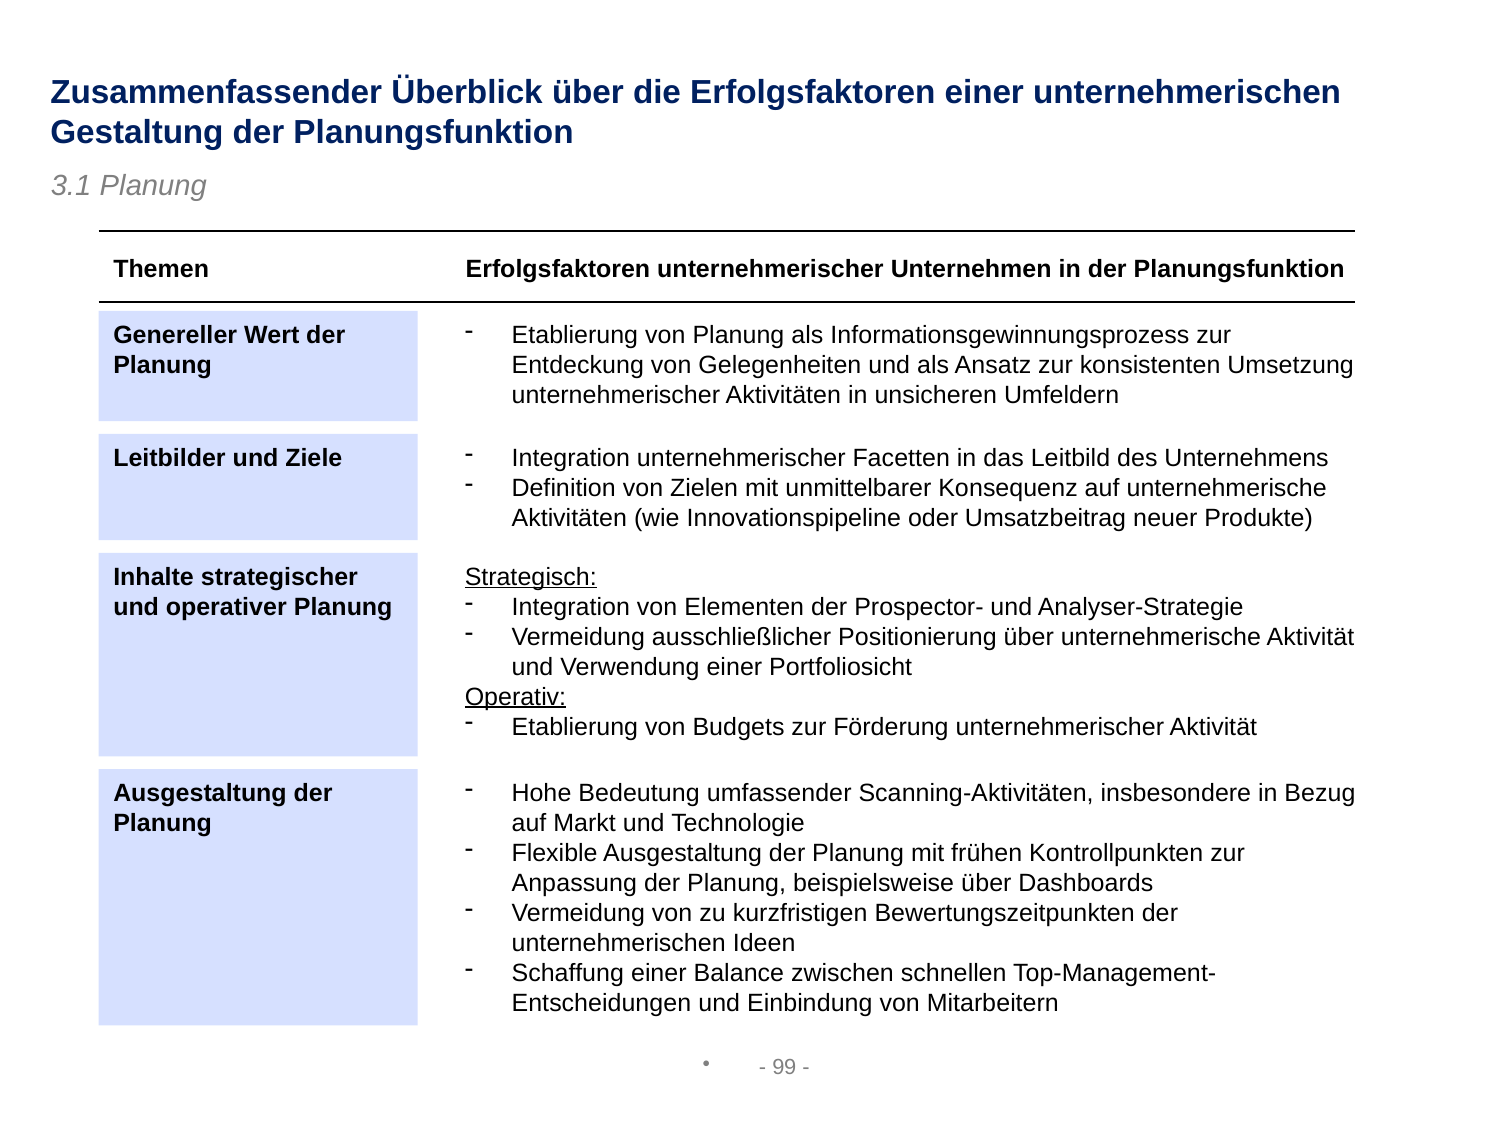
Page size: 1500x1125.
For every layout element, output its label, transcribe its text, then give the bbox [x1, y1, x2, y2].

text_box Ausgestaltung der Planung [97, 767, 420, 1028]
text_box Genereller Wert der Planung [97, 309, 420, 423]
text_box Inhalte strategischer und operativer Planung [97, 551, 420, 758]
text_box Hohe Bedeutung umfassender Scanning-Aktivitäten, insbesondere in Bezug auf Markt und Technologie Flexible Ausgestaltung der Planung mit frühen Kontrollpunkten zur Anpassung der Planung, beispielsweise über Dashboards Vermeidung von zu kurzfristigen Bewertungszeitpunkten der unternehmerischen Ideen Schaffung einer Balance zwischen schnellen Top-Management-Entscheidungen und Einbindung von Mitarbeitern [450, 769, 1373, 1024]
text_box Erfolgsfaktoren unternehmerischer Unternehmen in der Planungsfunktion [450, 244, 1383, 290]
text_box Zusammenfassender Überblick über die Erfolgsfaktoren einer unternehmerischen Gestaltung der Planungsfunktion [35, 63, 1433, 158]
text_box Etablierung von Planung als Informationsgewinnungsprozess zur Entdeckung von Gelegenheiten und als Ansatz zur konsistenten Umsetzung unternehmerischer Aktivitäten in unsicheren Umfeldern [450, 310, 1373, 416]
text_box Integration unternehmerischer Facetten in das Leitbild des Unternehmens Definition von Zielen mit unmittelbarer Konsequenz auf unternehmerische Aktivitäten (wie Innovationspipeline oder Umsatzbeitrag neuer Produkte) [450, 433, 1373, 539]
text_box Themen [98, 244, 350, 290]
slide_number - 99 - [599, 1045, 913, 1093]
text_box Strategisch: Integration von Elementen der Prospector- und Analyser-Strategie Vermeidung ausschließlicher Positionierung über unternehmerische Aktivität und Verwendung einer Portfoliosicht Operativ: Etablierung von Budgets zur Förderung unternehmerischer Aktivität [450, 552, 1373, 748]
text_box 3.1 Planung [36, 159, 222, 209]
text_box Leitbilder und Ziele [97, 432, 420, 542]
